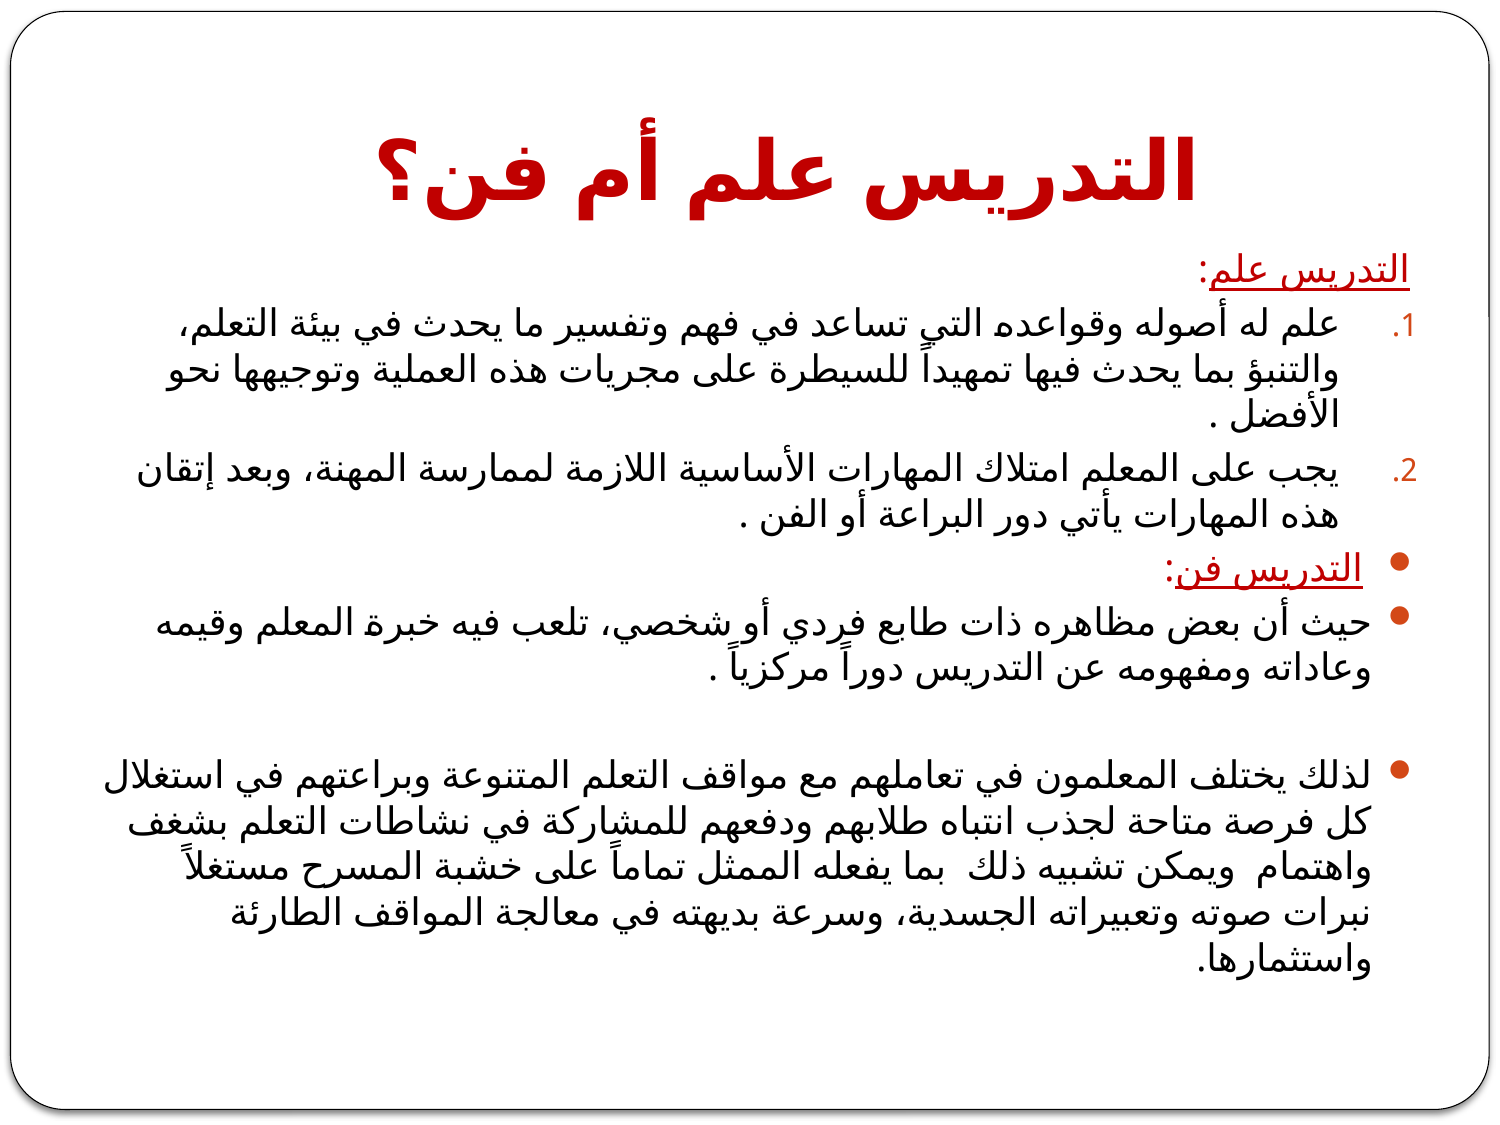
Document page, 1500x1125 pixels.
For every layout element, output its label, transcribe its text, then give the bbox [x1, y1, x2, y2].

title التدريس علم أم فن؟ [150, 45, 1425, 233]
list التدريس علم: علم له أصوله وقواعده التي تساعد في فهم وتفسير ما يحدث في بيئة التعلم، والتنبؤ بما يحدث فيها تمهيداً للسيطرة على مجريات هذه العملية وتوجيهها نحو الأفضل . يجب على المعلم امتلاك المهارات الأساسية اللازمة لممارسة المهنة، وبعد إتقان هذه المهارات يأتي دور البراعة أو الفن . التدريس فن: حيث أن بعض مظاهره ذات طابع فردي أو شخصي، تلعب فيه خبرة المعلم وقيمه وعاداته ومفهومه عن التدريس دوراً مركزياً . لذلك يختلف المعلمون في تعاملهم مع مواقف التعلم المتنوعة وبراعتهم في استغلال كل فرصة متاحة لجذب انتباه طلابهم ودفعهم للمشاركة في نشاطات التعلم بشغف واهتمام ويمكن تشبيه ذلك بما يفعله الممثل تماماً على خشبة المسرح مستغلاً نبرات صوته وتعبيراته الجسدية، وسرعة بديهته في معالجة المواقف الطارئة واستثمارها. [76, 237, 1425, 988]
